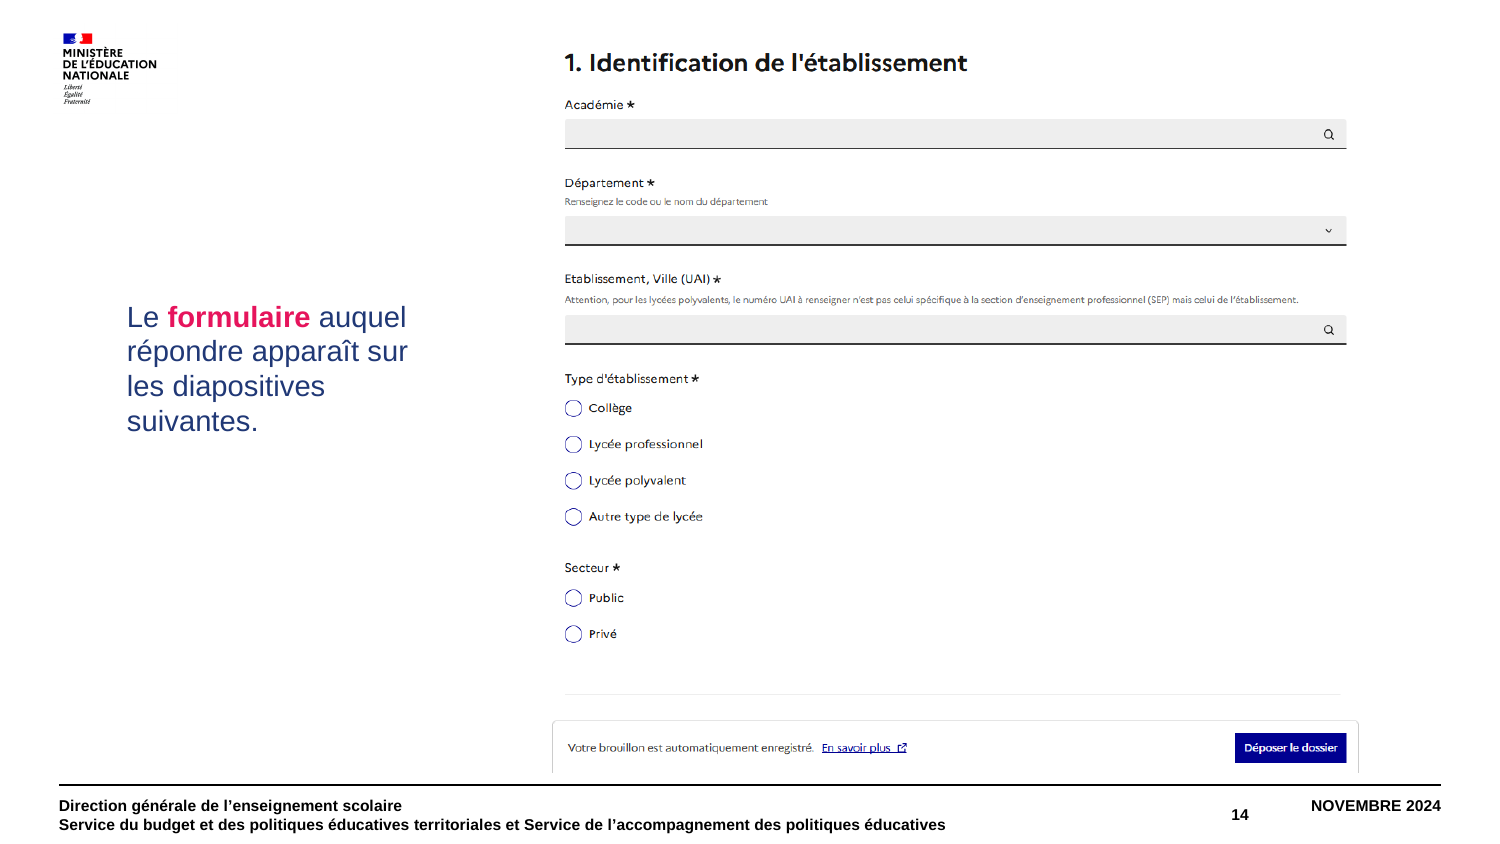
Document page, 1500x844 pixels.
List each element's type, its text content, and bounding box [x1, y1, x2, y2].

text_box Le formulaire auquel répondre apparaît sur les diapositives suivantes. [112, 290, 443, 445]
picture [545, 43, 1367, 773]
slide_number NOVEMBRE 2024 [1249, 784, 1441, 844]
footer Direction générale de l’enseignement scolaire Service du budget et des politiques éducatives territoriales et Service de l’accompagnement des politiques éducatives [59, 784, 1028, 844]
slide_number 14 [1028, 784, 1249, 844]
picture [53, 23, 178, 114]
